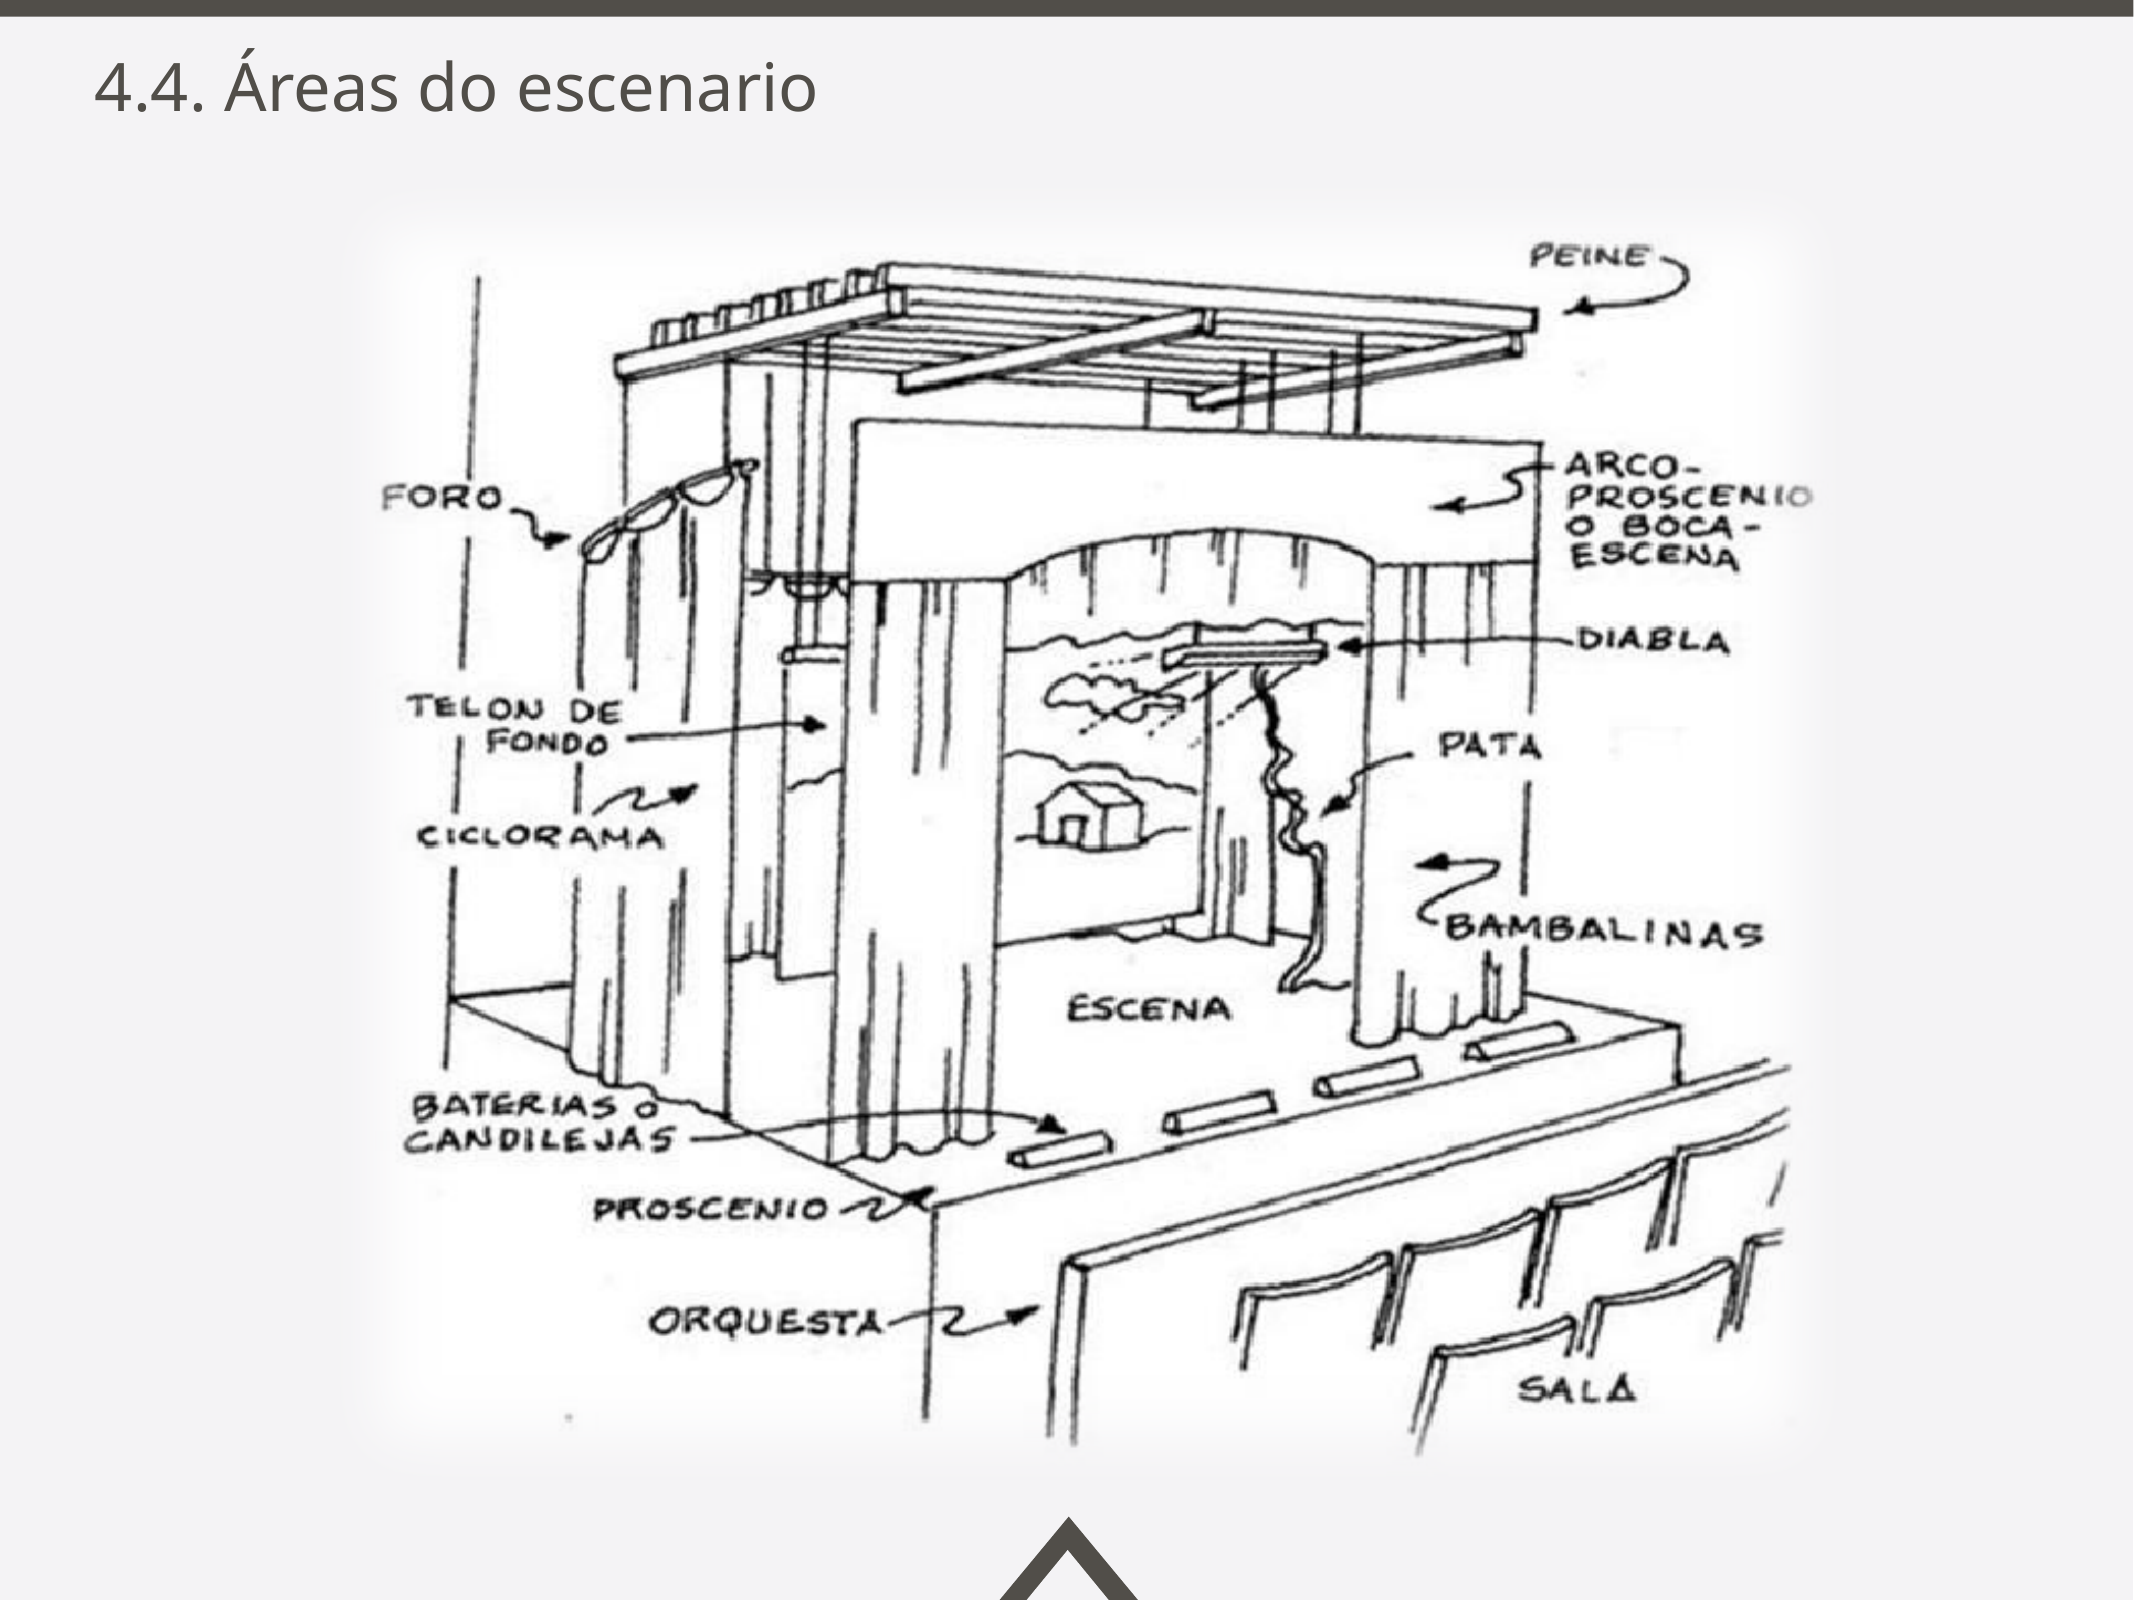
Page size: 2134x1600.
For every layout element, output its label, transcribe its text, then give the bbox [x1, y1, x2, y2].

text_box 4.4. Áreas do escenario [86, 36, 829, 133]
picture [314, 163, 1862, 1506]
